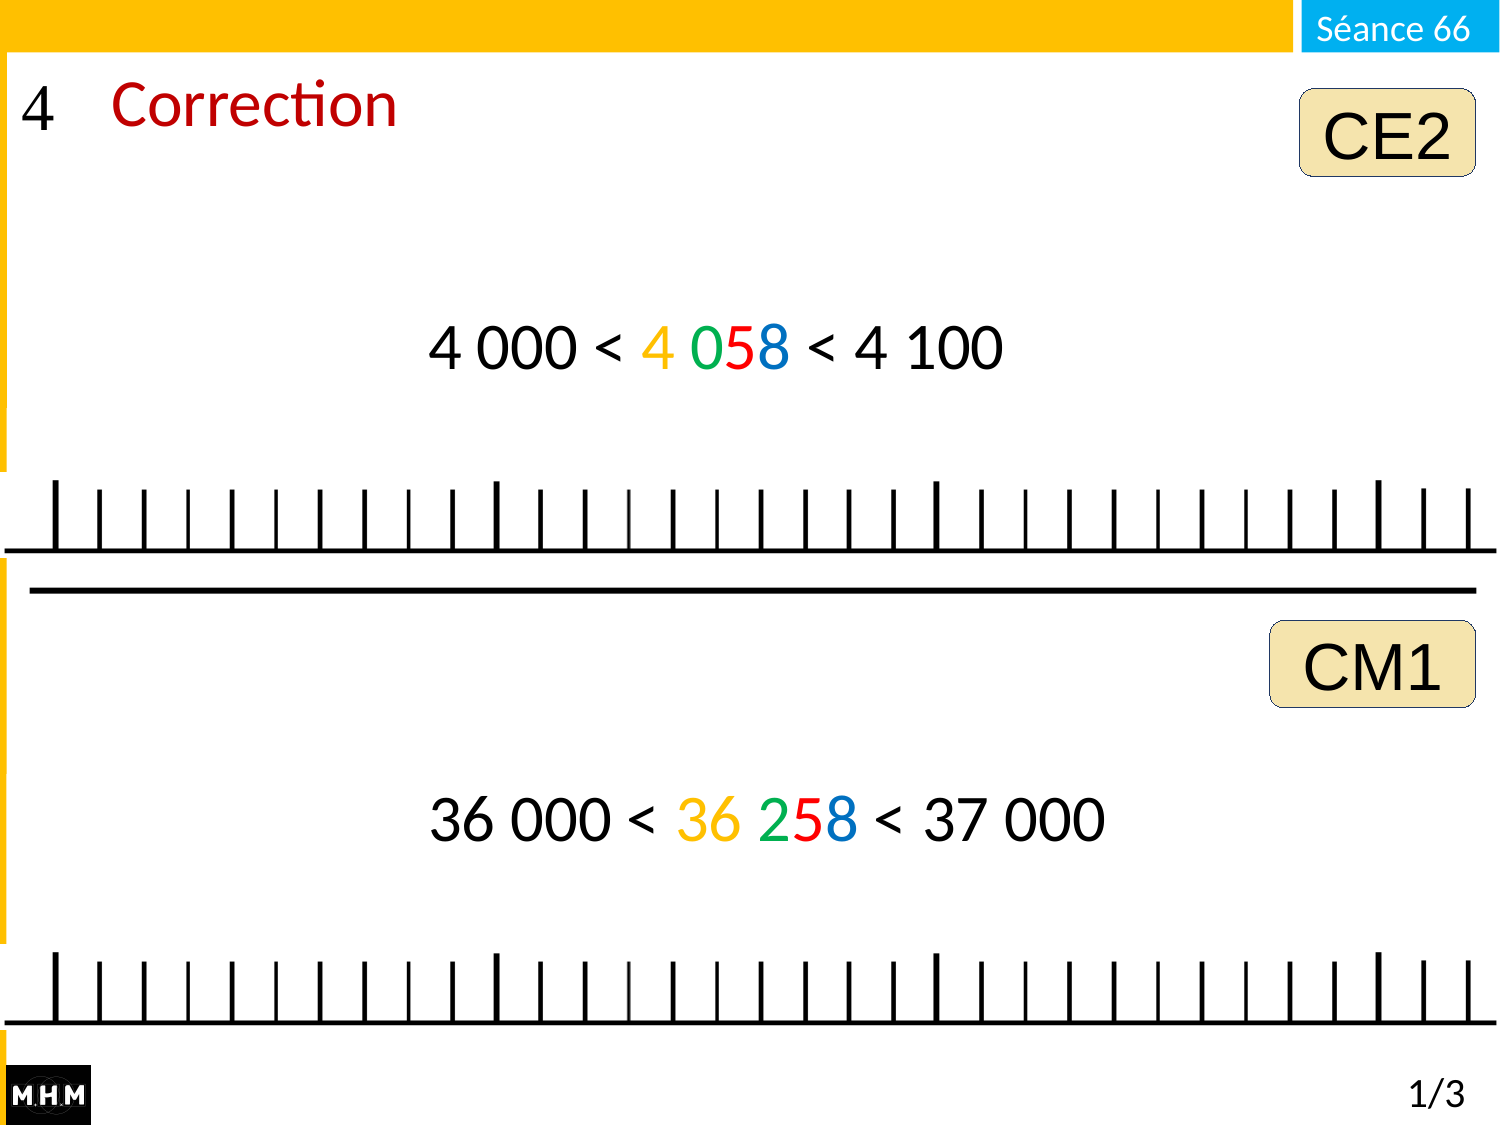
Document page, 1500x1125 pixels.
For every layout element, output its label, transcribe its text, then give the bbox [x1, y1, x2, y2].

picture [6, 1065, 91, 1125]
list 1/3 [1373, 1064, 1500, 1125]
text_box 4 000 < 4 058 < 4 100 [413, 295, 1050, 390]
picture [0, 472, 1500, 558]
text_box Correction [96, 60, 477, 149]
text_box CE2 [1299, 88, 1476, 177]
picture [0, 944, 1500, 1031]
text_box CM1 [1269, 620, 1476, 708]
text_box 36 000 < 36 258 < 37 000 [413, 767, 1162, 863]
